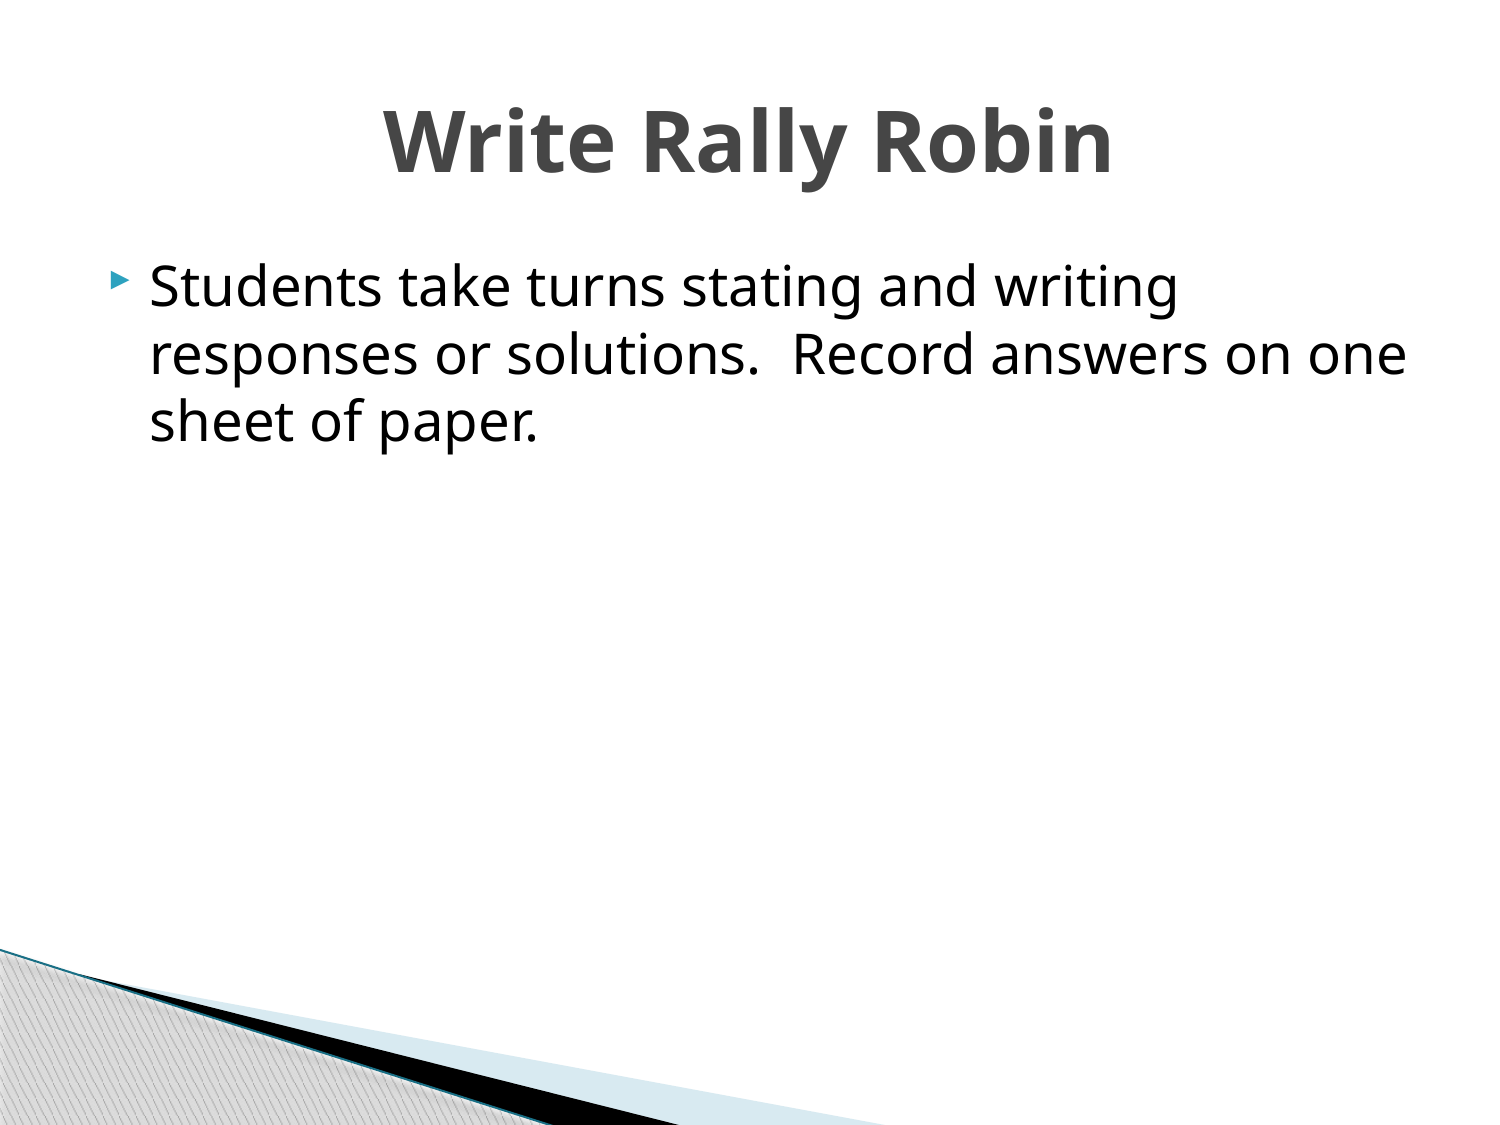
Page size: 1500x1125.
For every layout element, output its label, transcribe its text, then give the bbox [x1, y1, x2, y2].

list Students take turns stating and writing responses or solutions. Record answers on one sheet of paper. [75, 243, 1425, 986]
title Write Rally Robin [75, 45, 1425, 233]
